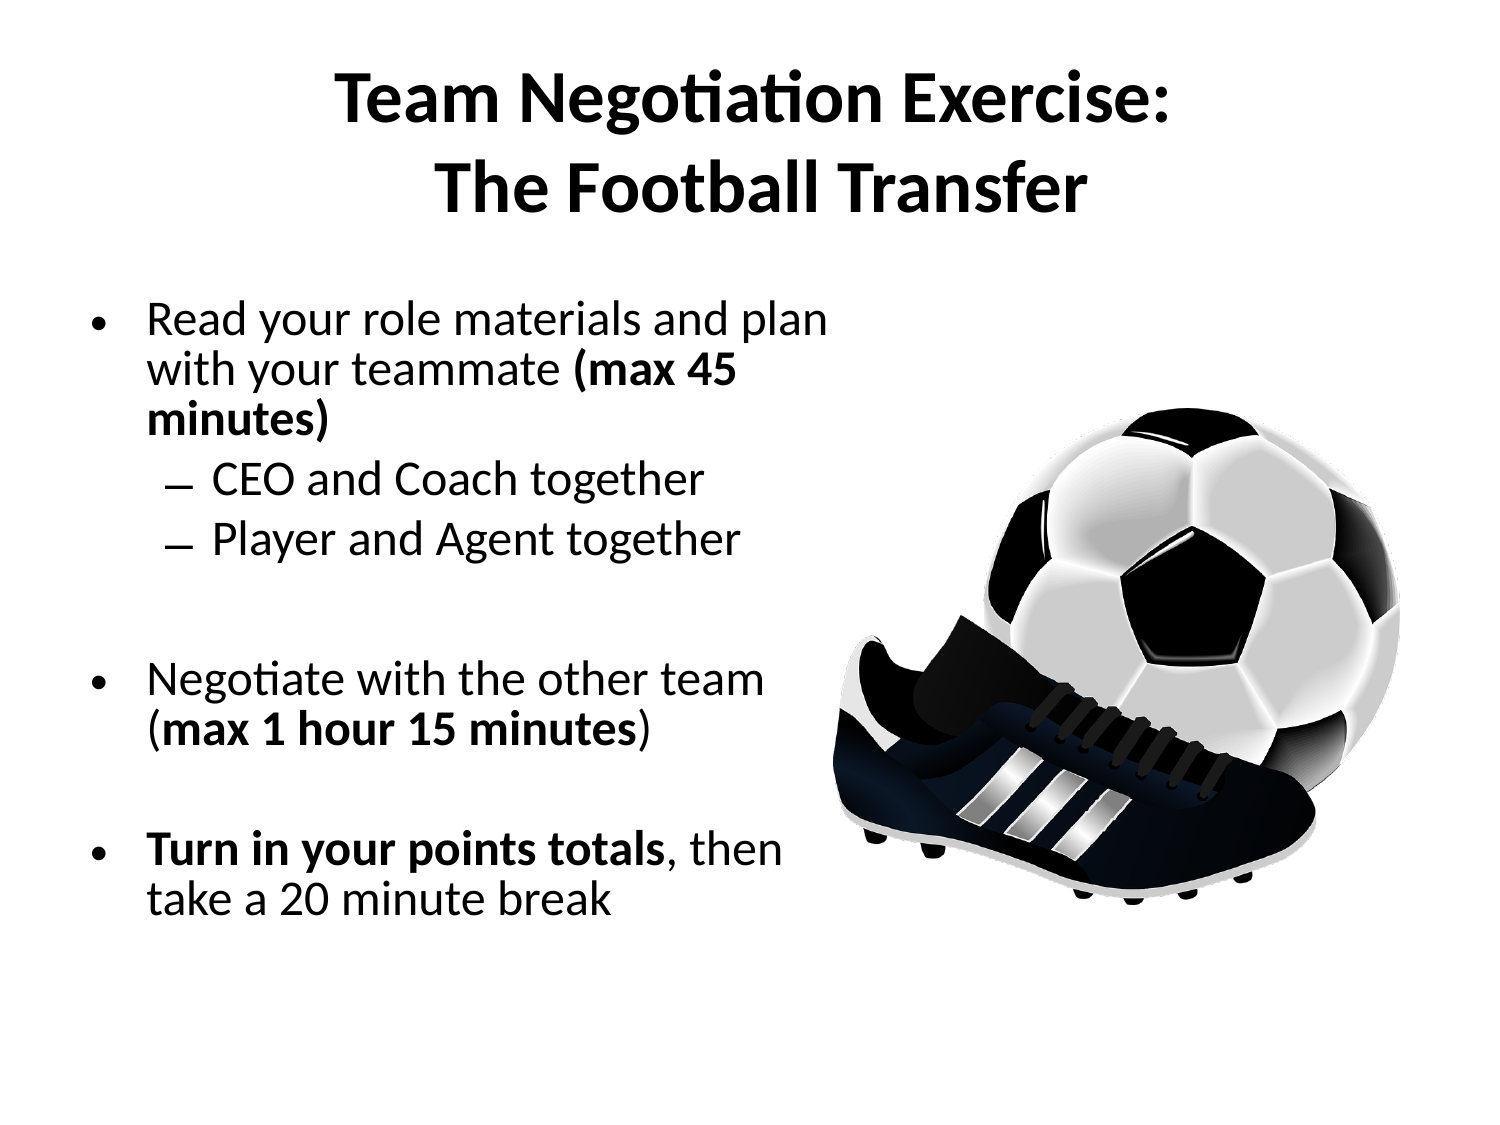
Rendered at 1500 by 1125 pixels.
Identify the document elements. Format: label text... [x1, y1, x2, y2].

picture [833, 408, 1400, 906]
list Read your role materials and plan with your teammate (max 45 minutes) CEO and Coach together Player and Agent together Negotiate with the other team (max 1 hour 15 minutes) Turn in your points totals, then take a 20 minute break [75, 290, 845, 1071]
text_box Team Negotiation Exercise: The Football Transfer [87, 44, 1438, 232]
